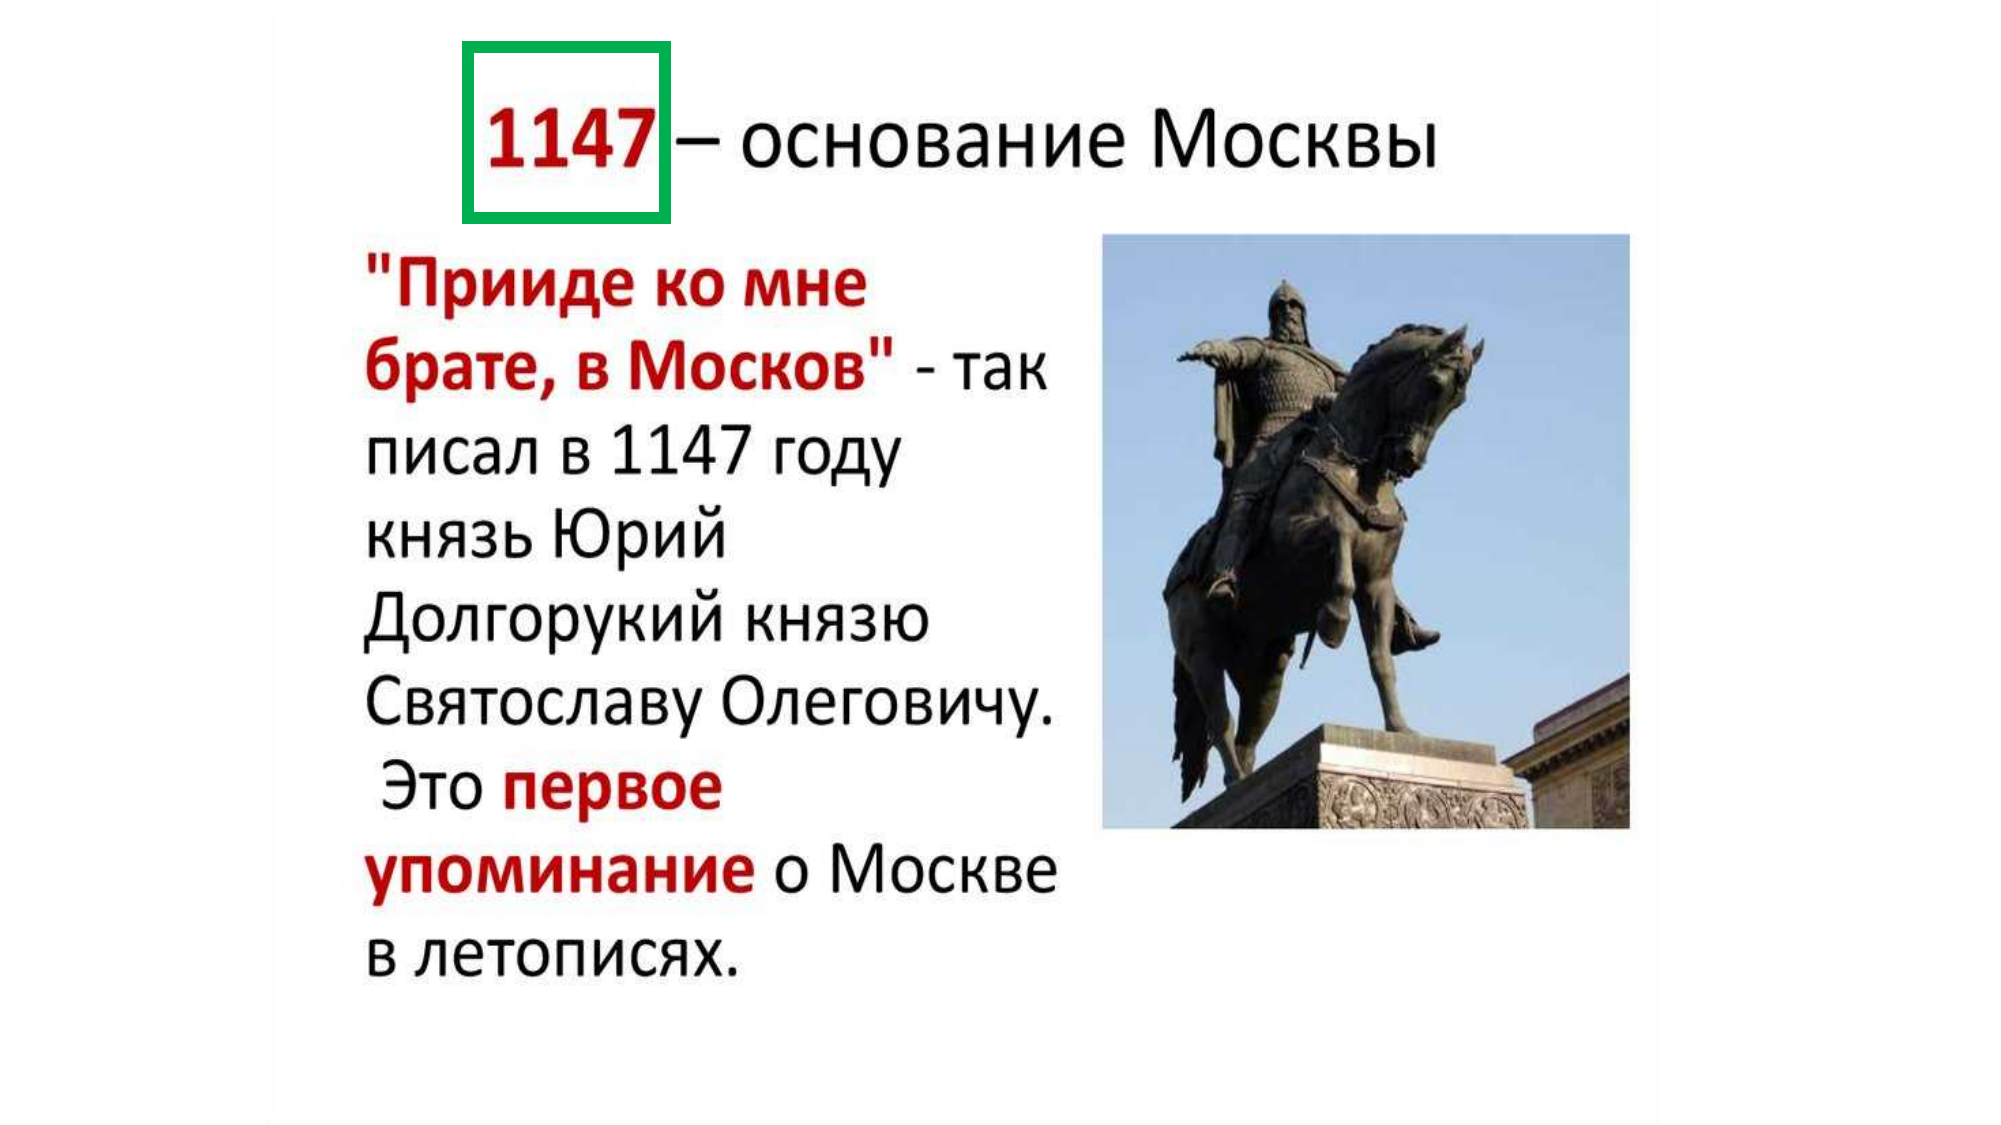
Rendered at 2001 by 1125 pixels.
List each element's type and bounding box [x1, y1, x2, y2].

picture [265, 0, 1660, 1125]
